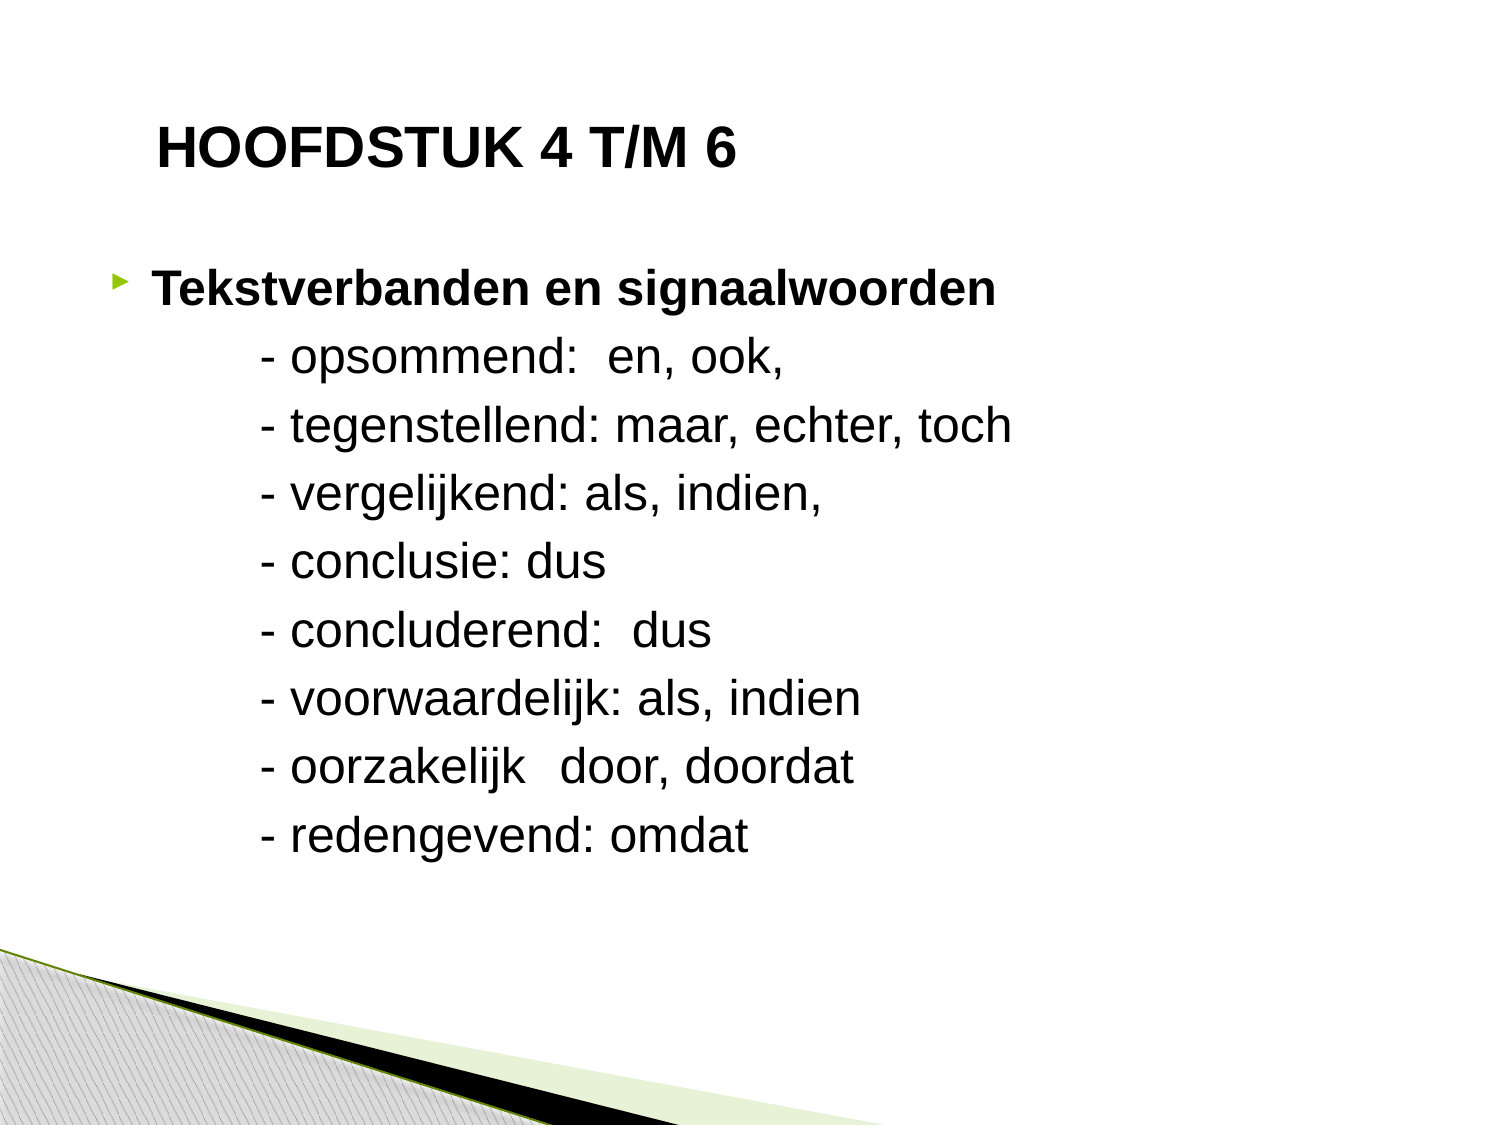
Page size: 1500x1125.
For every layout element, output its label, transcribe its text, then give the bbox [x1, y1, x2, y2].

list HOOFDSTUK 4 T/M 6 Tekstverbanden en signaalwoorden - opsommend: en, ook, - tegenstellend: maar, echter, toch - vergelijkend: als, indien, - conclusie: dus - concluderend: dus - voorwaardelijk: als, indien - oorzakelijk door, doordat - redengevend: omdat [76, 101, 1471, 1000]
